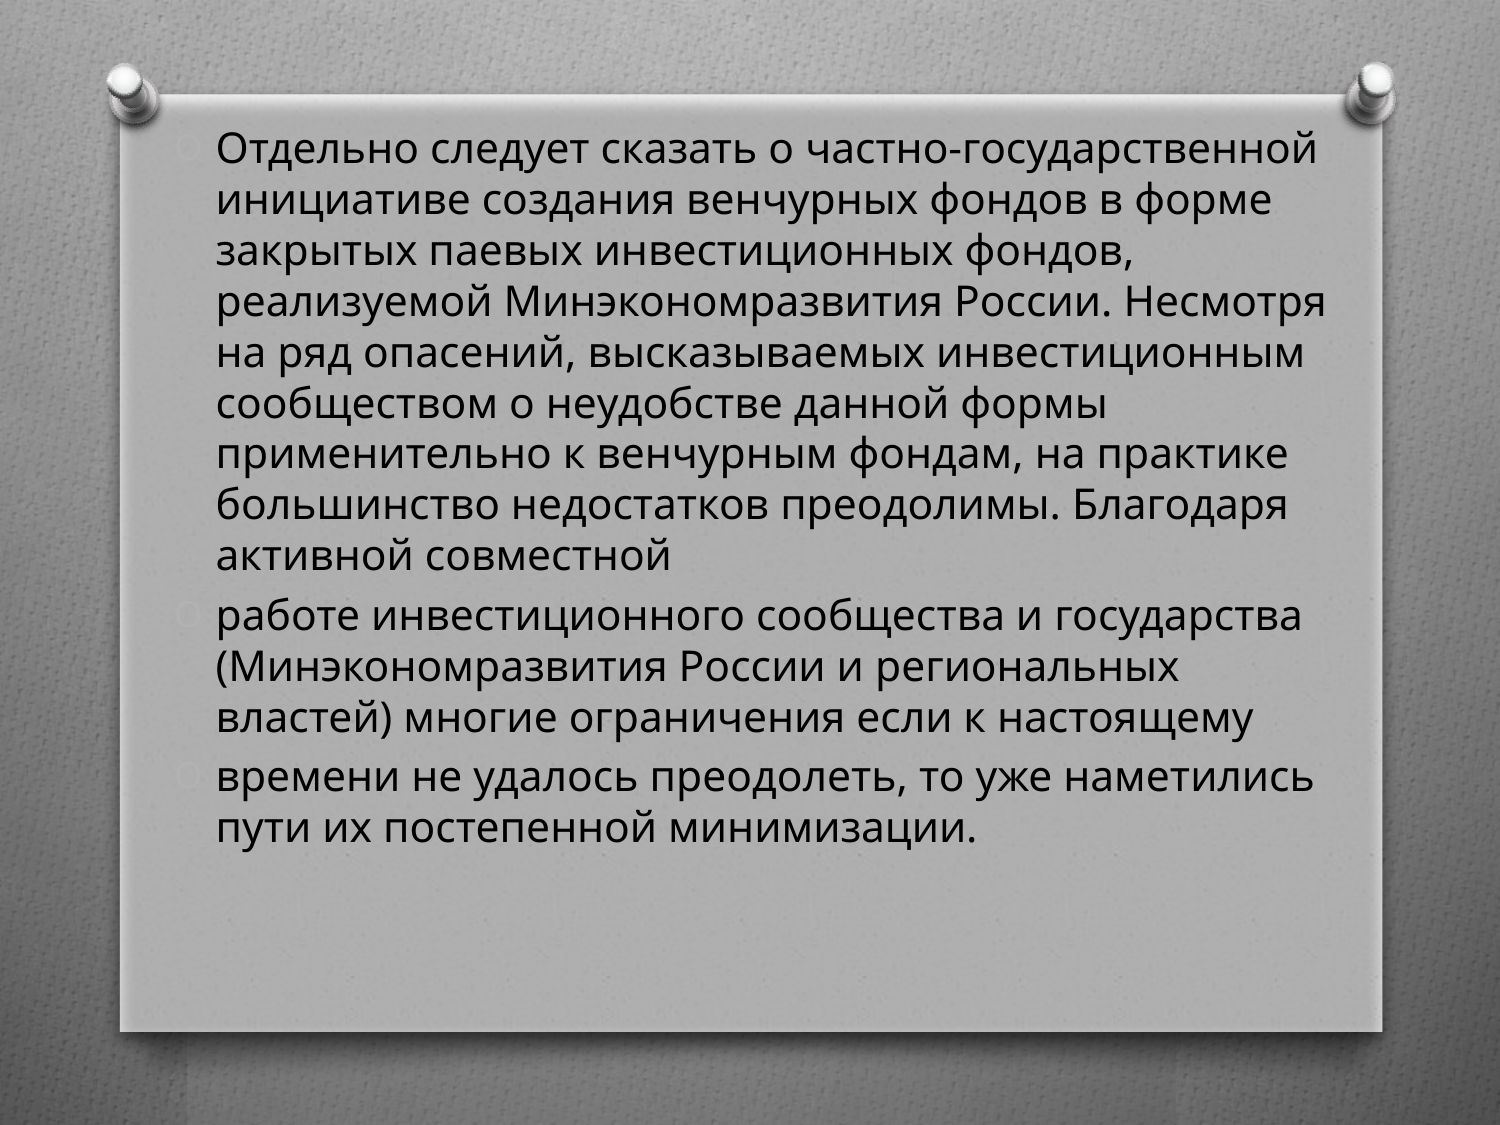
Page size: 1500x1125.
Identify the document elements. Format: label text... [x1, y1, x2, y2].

picture [75, 29, 198, 153]
picture [1317, 35, 1439, 156]
list Отдельно следует сказать о частно-государственной инициативе создания венчурных фондов в форме закрытых паевых инвестиционных фондов, реализуемой Минэкономразвития России. Несмотря на ряд опасений, высказываемых инвестиционным сообществом о неудобстве данной формы применительно к венчурным фондам, на практике большинство недостатков преодолимы. Благодаря активной совместной работе инвестиционного сообщества и государства (Минэкономразвития России и региональных властей) многие ограничения если к настоящему времени не удалось преодолеть, то уже наметились пути их постепенной минимизации. [159, 113, 1353, 939]
